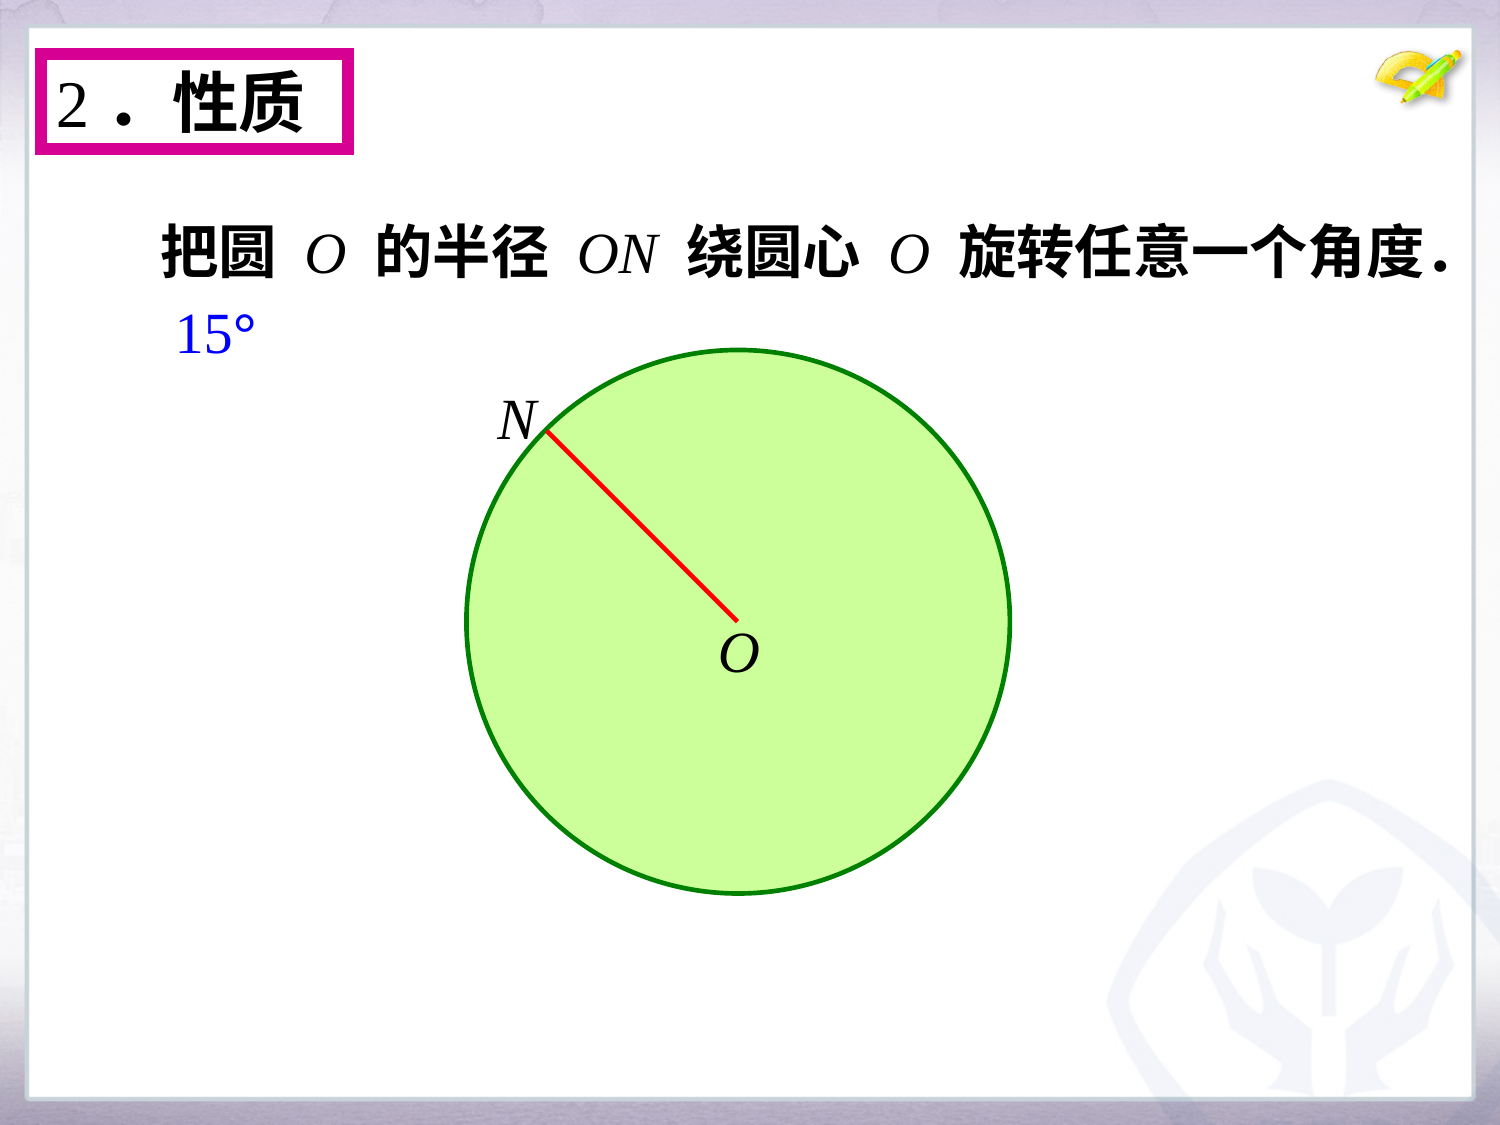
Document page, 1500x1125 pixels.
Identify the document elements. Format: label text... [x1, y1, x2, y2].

text_box 2．性质 [41, 53, 349, 149]
text_box [466, 349, 1010, 894]
text_box O [703, 607, 775, 692]
picture [0, 0, 1500, 1125]
text_box 15° [29, 288, 373, 373]
text_box N [482, 373, 585, 459]
text_box 把圆 O 的半径 ON 绕圆心 O 旋转任意一个角度． [29, 208, 1500, 293]
